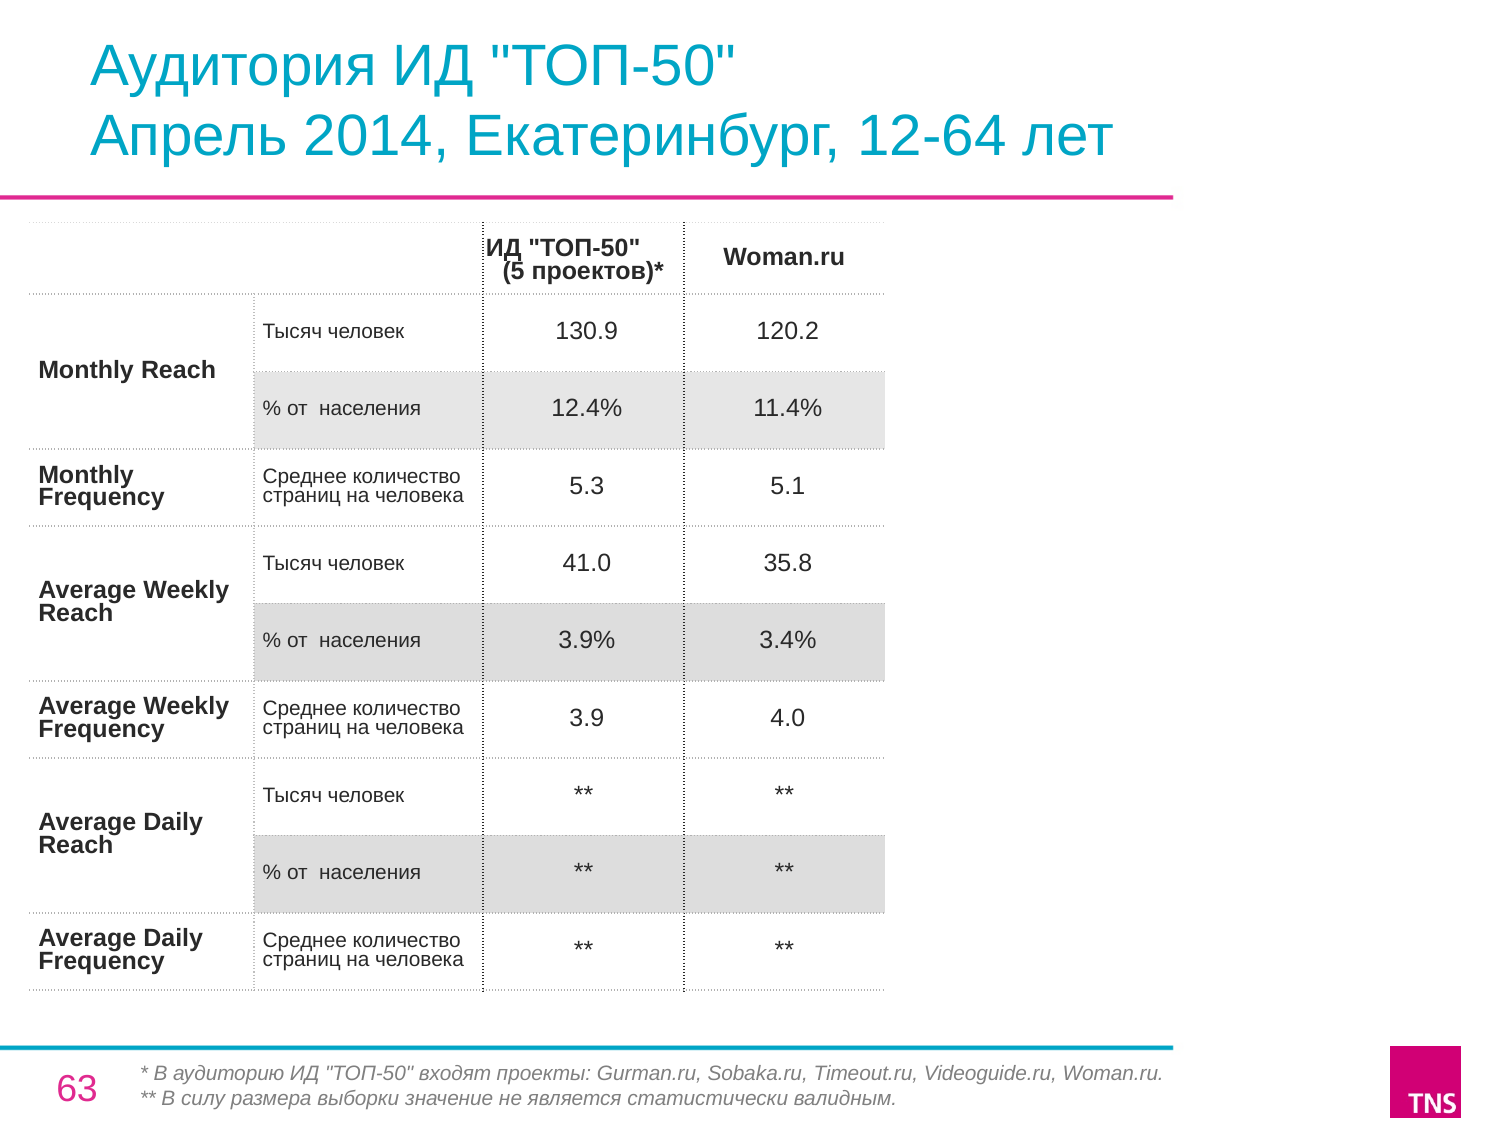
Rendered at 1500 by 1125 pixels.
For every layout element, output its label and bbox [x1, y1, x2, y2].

title [74, 8, 1476, 187]
slide_number [40, 1055, 392, 1125]
table_cell [29, 294, 885, 990]
table_header [29, 223, 885, 294]
picture [0, 0, 1500, 1125]
text_box [124, 1052, 1463, 1117]
